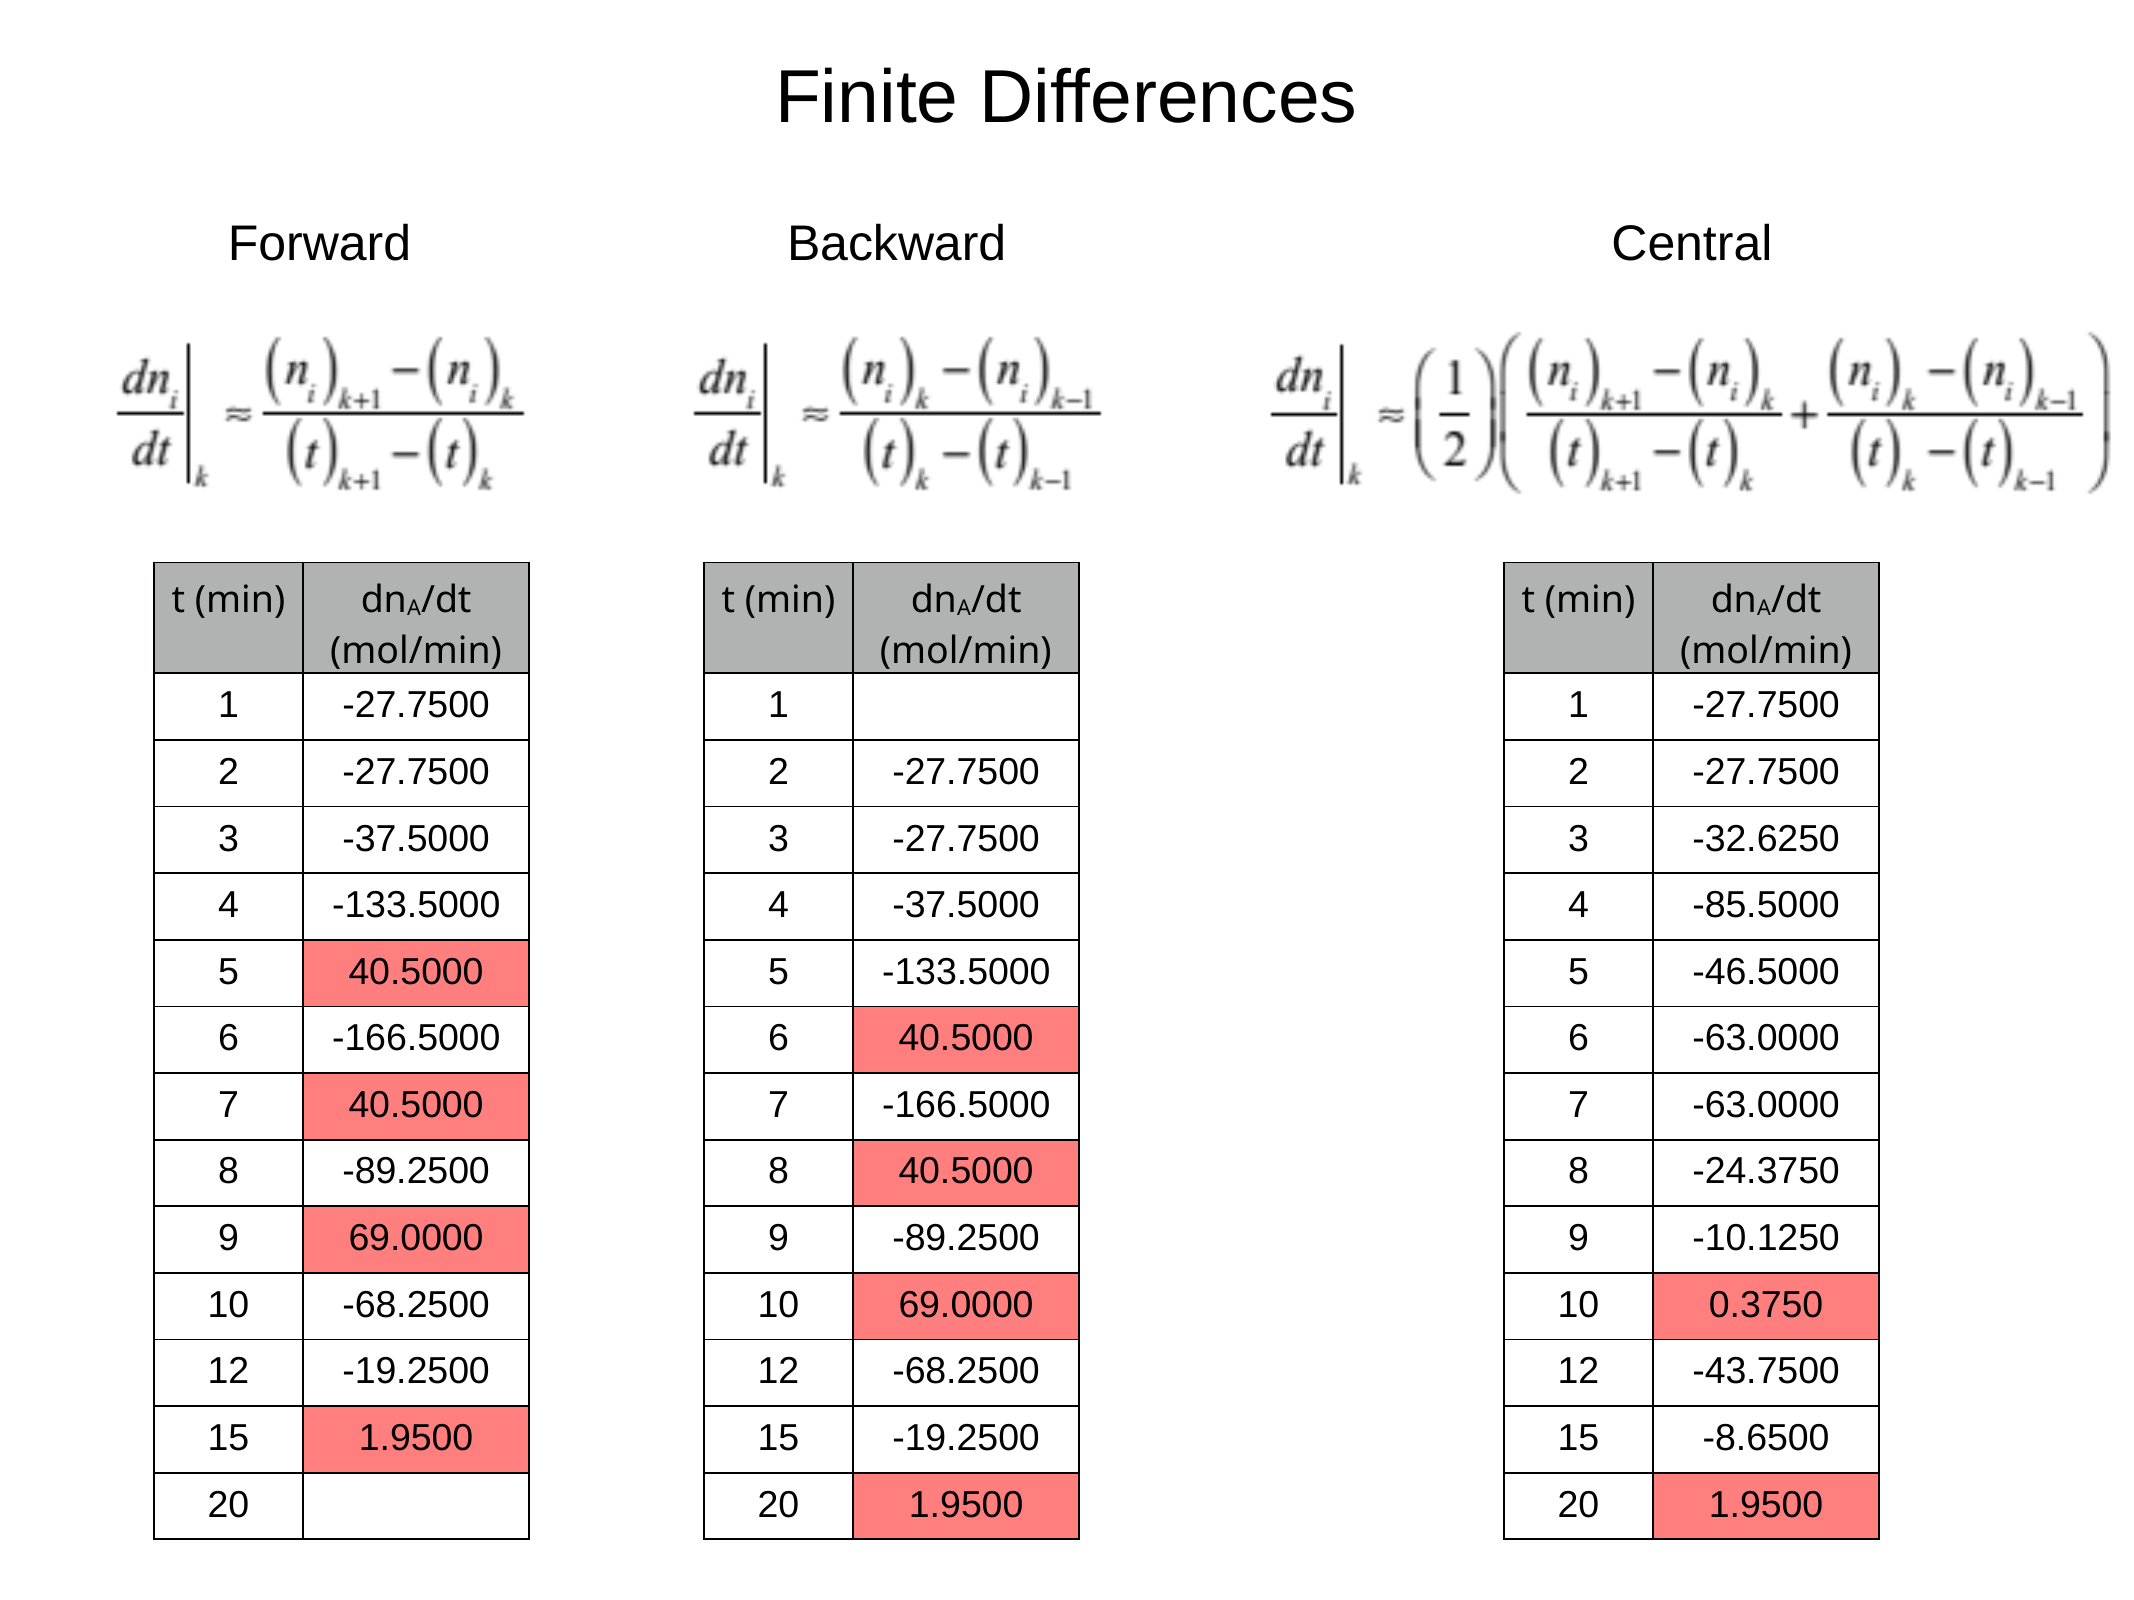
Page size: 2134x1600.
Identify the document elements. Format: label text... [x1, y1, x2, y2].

table_cell 3 [705, 807, 852, 872]
table_cell 20 [155, 1474, 302, 1538]
table_cell -19.2500 [304, 1340, 528, 1405]
table_cell -27.7500 [854, 741, 1078, 806]
table_cell -166.5000 [304, 1007, 528, 1072]
table_cell -89.2500 [304, 1141, 528, 1205]
picture [1266, 324, 2118, 501]
table_cell 12 [155, 1340, 302, 1405]
table_cell 7 [1505, 1074, 1652, 1139]
table_cell -85.5000 [1654, 874, 1878, 939]
table_cell 6 [1505, 1007, 1652, 1072]
table_header dnA/dt (mol/min) [304, 563, 528, 672]
table_cell 2 [1505, 741, 1652, 806]
table_cell 20 [1505, 1474, 1652, 1538]
table_header t (min) [155, 563, 302, 672]
table_cell -37.5000 [304, 807, 528, 872]
table_cell -63.0000 [1654, 1007, 1878, 1072]
table_cell 6 [705, 1007, 852, 1072]
table_cell 69.0000 [304, 1207, 528, 1272]
table_cell -43.7500 [1654, 1340, 1878, 1405]
table_cell 8 [1505, 1141, 1652, 1205]
table_cell 1.9500 [854, 1474, 1078, 1538]
table_cell 15 [1505, 1407, 1652, 1472]
table_cell 9 [1505, 1207, 1652, 1272]
table_cell 5 [1505, 941, 1652, 1006]
table_cell 1 [155, 674, 302, 739]
table_cell -19.2500 [854, 1407, 1078, 1472]
table_header dnA/dt (mol/min) [1654, 563, 1878, 672]
table_cell -10.1250 [1654, 1207, 1878, 1272]
table_cell 8 [155, 1141, 302, 1205]
table_cell 15 [705, 1407, 852, 1472]
table_cell 5 [705, 941, 852, 1006]
text_box Backward [786, 210, 1007, 271]
text_box Forward [227, 210, 412, 271]
table_cell 5 [155, 941, 302, 1006]
table_cell 7 [705, 1074, 852, 1139]
table_cell -27.7500 [304, 674, 528, 739]
picture [112, 328, 528, 497]
table_header t (min) [705, 563, 852, 672]
table_cell -27.7500 [1654, 741, 1878, 806]
table_cell 3 [1505, 807, 1652, 872]
table_cell 4 [705, 874, 852, 939]
table_cell 12 [705, 1340, 852, 1405]
table_cell 2 [705, 741, 852, 806]
table_cell 10 [155, 1274, 302, 1339]
table_cell 4 [155, 874, 302, 939]
table_cell 1.9500 [304, 1407, 528, 1472]
table_cell -37.5000 [854, 874, 1078, 939]
table_cell [854, 674, 1078, 739]
table_cell 9 [155, 1207, 302, 1272]
table_cell 9 [705, 1207, 852, 1272]
table_cell -63.0000 [1654, 1074, 1878, 1139]
table_cell 2 [155, 741, 302, 806]
table_cell 10 [705, 1274, 852, 1339]
table_cell 12 [1505, 1340, 1652, 1405]
table_cell 8 [705, 1141, 852, 1205]
table_cell -133.5000 [854, 941, 1078, 1006]
table_cell 0.3750 [1654, 1274, 1878, 1339]
table_cell 1.9500 [1654, 1474, 1878, 1538]
table_cell -89.2500 [854, 1207, 1078, 1272]
table_cell 3 [155, 807, 302, 872]
table_cell -27.7500 [304, 741, 528, 806]
table_cell -24.3750 [1654, 1141, 1878, 1205]
text_box Central [1611, 210, 1773, 271]
table_cell 69.0000 [854, 1274, 1078, 1339]
table_cell -32.6250 [1654, 807, 1878, 872]
table_cell -68.2500 [304, 1274, 528, 1339]
table_cell 40.5000 [854, 1007, 1078, 1072]
table_cell 15 [155, 1407, 302, 1472]
table_cell -68.2500 [854, 1340, 1078, 1405]
table_cell 40.5000 [304, 1074, 528, 1139]
table_header dnA/dt (mol/min) [854, 563, 1078, 672]
table_cell [304, 1474, 528, 1538]
table_cell 10 [1505, 1274, 1652, 1339]
picture [689, 328, 1105, 497]
table_cell 40.5000 [854, 1141, 1078, 1205]
table_cell 4 [1505, 874, 1652, 939]
table_cell -133.5000 [304, 874, 528, 939]
title Finite Differences [208, 39, 1925, 248]
table_cell 7 [155, 1074, 302, 1139]
table_cell -27.7500 [854, 807, 1078, 872]
table_cell -166.5000 [854, 1074, 1078, 1139]
table_cell 20 [705, 1474, 852, 1538]
table_cell -46.5000 [1654, 941, 1878, 1006]
table_cell 1 [705, 674, 852, 739]
table_cell 6 [155, 1007, 302, 1072]
table_cell -27.7500 [1654, 674, 1878, 739]
table_cell 1 [1505, 674, 1652, 739]
table_cell 40.5000 [304, 941, 528, 1006]
table_cell -8.6500 [1654, 1407, 1878, 1472]
table_header t (min) [1505, 563, 1652, 672]
